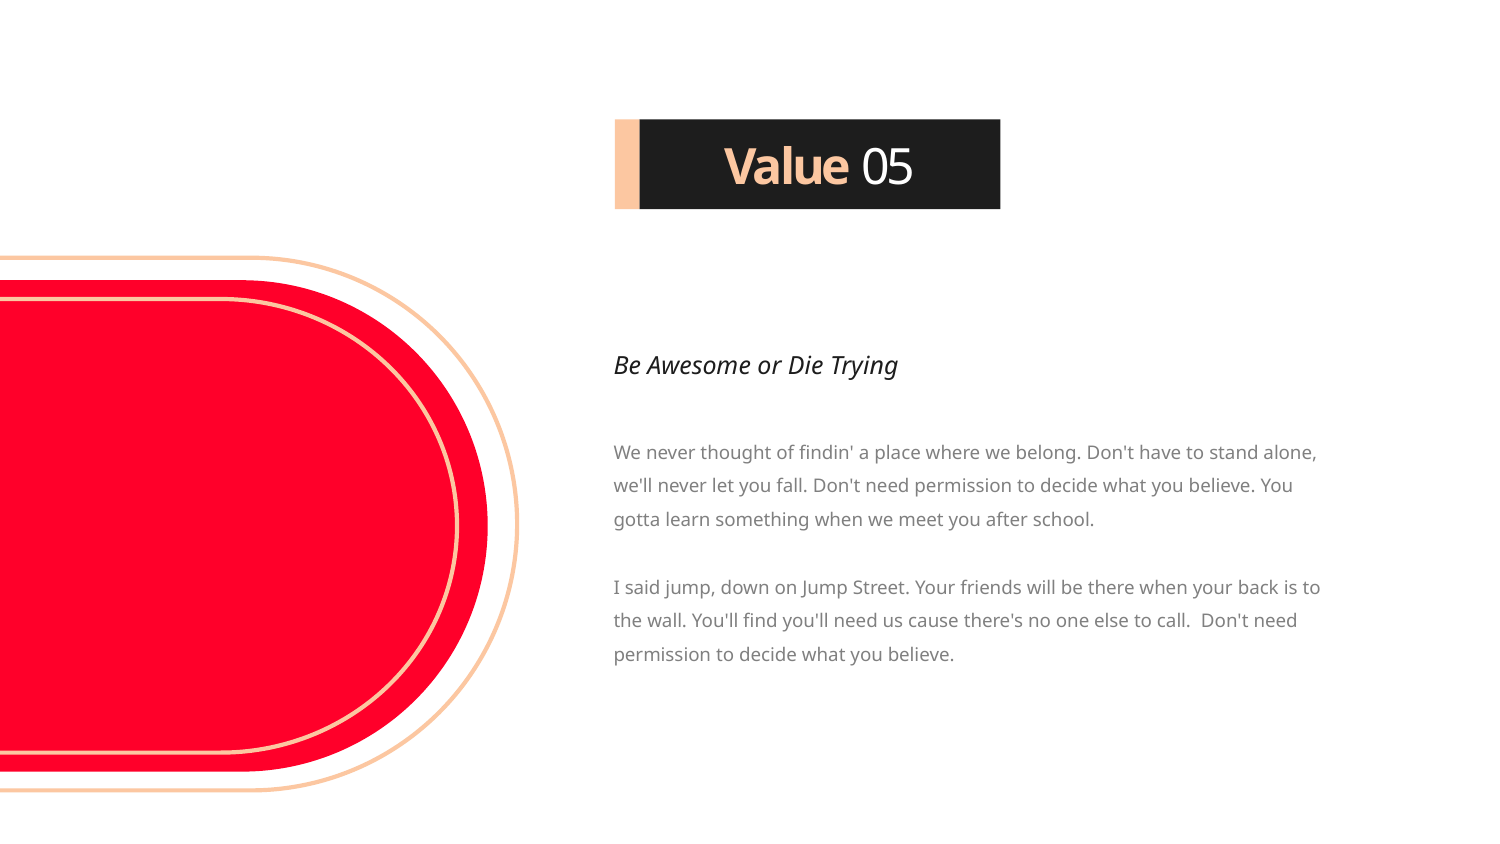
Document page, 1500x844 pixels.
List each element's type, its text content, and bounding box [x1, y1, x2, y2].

text_box [0, 255, 359, 278]
text_box [613, 117, 641, 211]
text_box Value 05 [641, 119, 1001, 210]
picture [0, 279, 488, 772]
text_box Be Awesome or Die Trying [598, 327, 996, 387]
text_box [0, 780, 332, 793]
text_box We never thought of findin' a place where we belong. Don't have to stand alone, we'll never let you fall. Don't need permission to decide what you believe. You gotta learn something when we meet you after school. I said jump, down on Jump Street. Your friends will be there when your back is to the wall. You'll find you'll need us cause there's no one else to call. Don't need permission to decide what you believe. [598, 421, 1355, 673]
text_box [493, 408, 520, 640]
